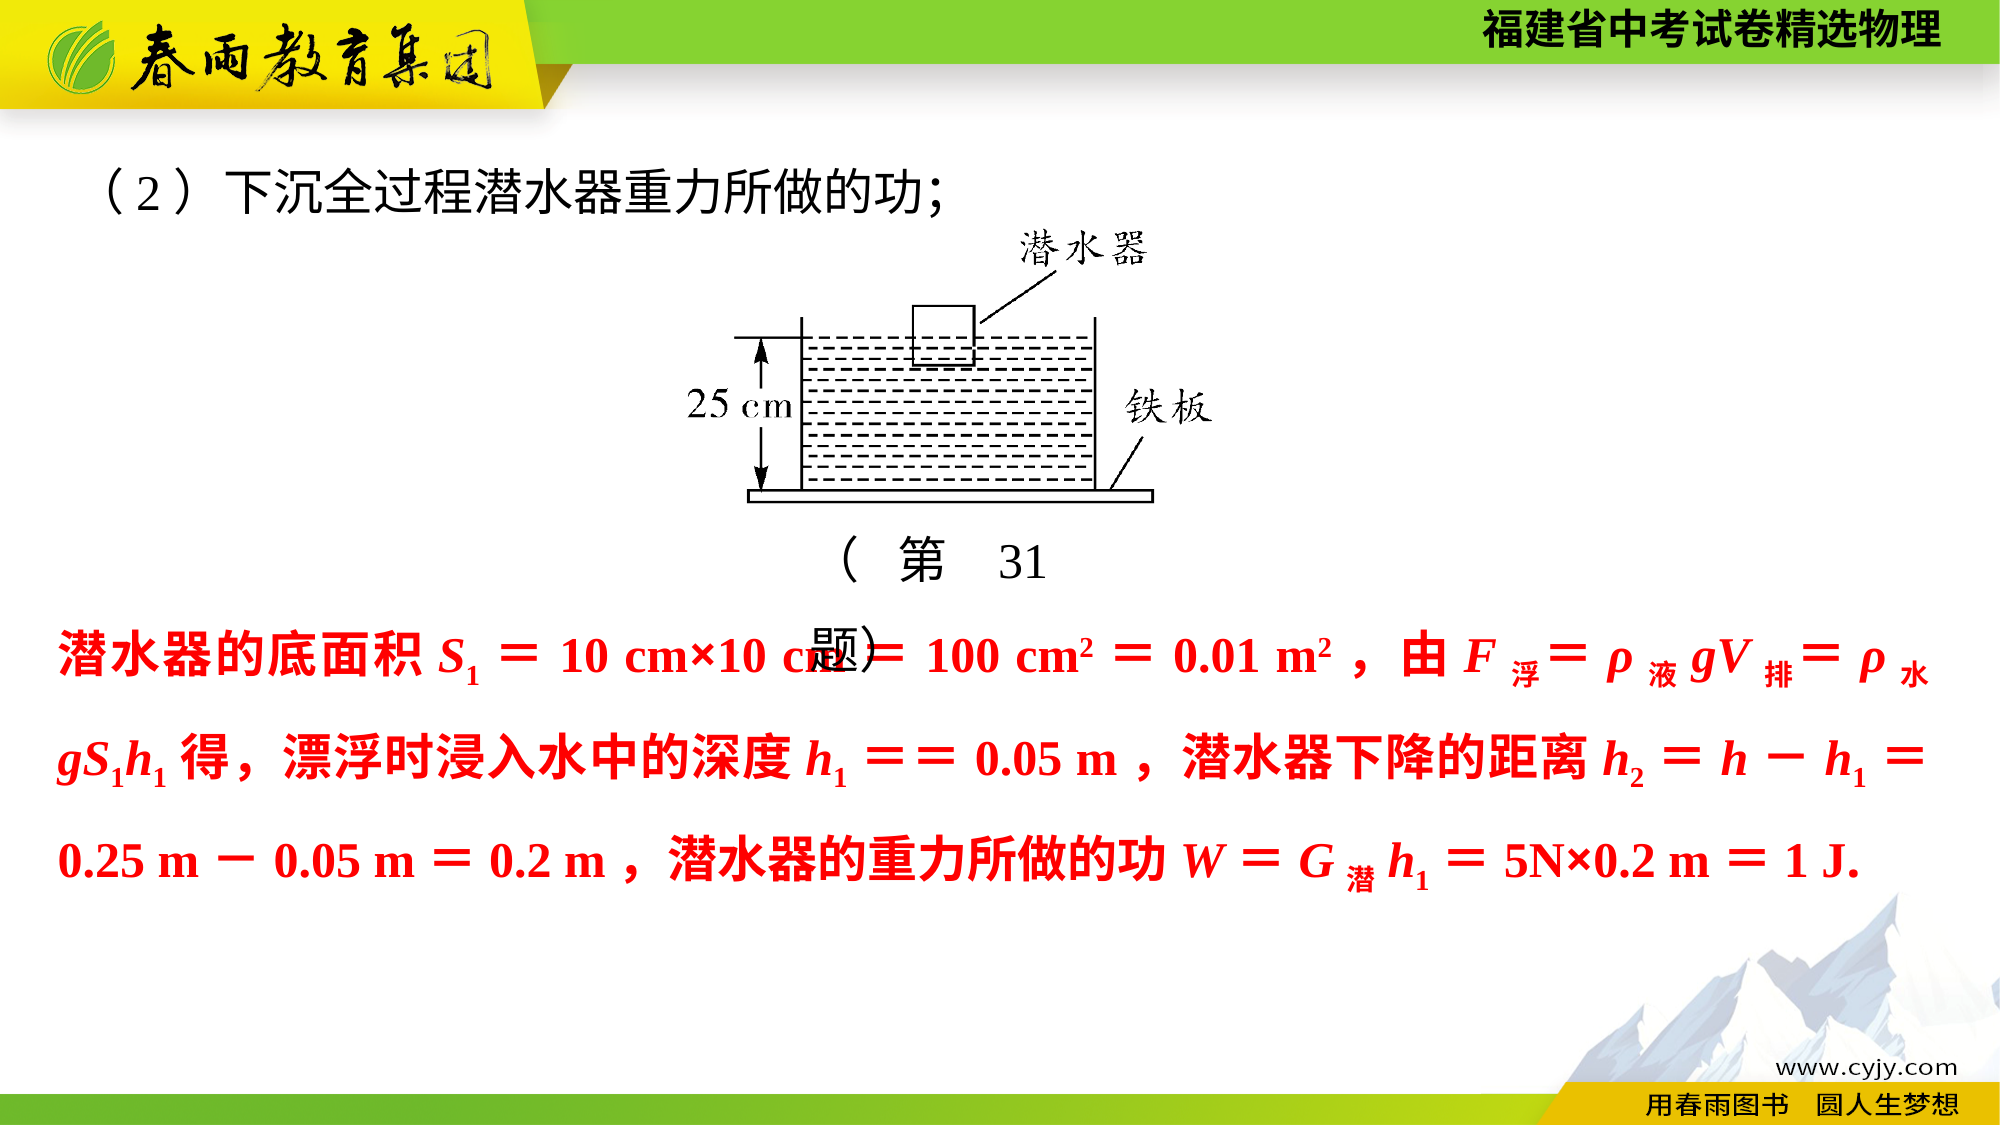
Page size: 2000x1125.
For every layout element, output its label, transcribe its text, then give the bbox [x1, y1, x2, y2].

list （2）下沉全过程潜水器重力所做的功； [59, 122, 1944, 217]
picture [0, 0, 2000, 1125]
text_box （第31题） [795, 524, 1075, 596]
